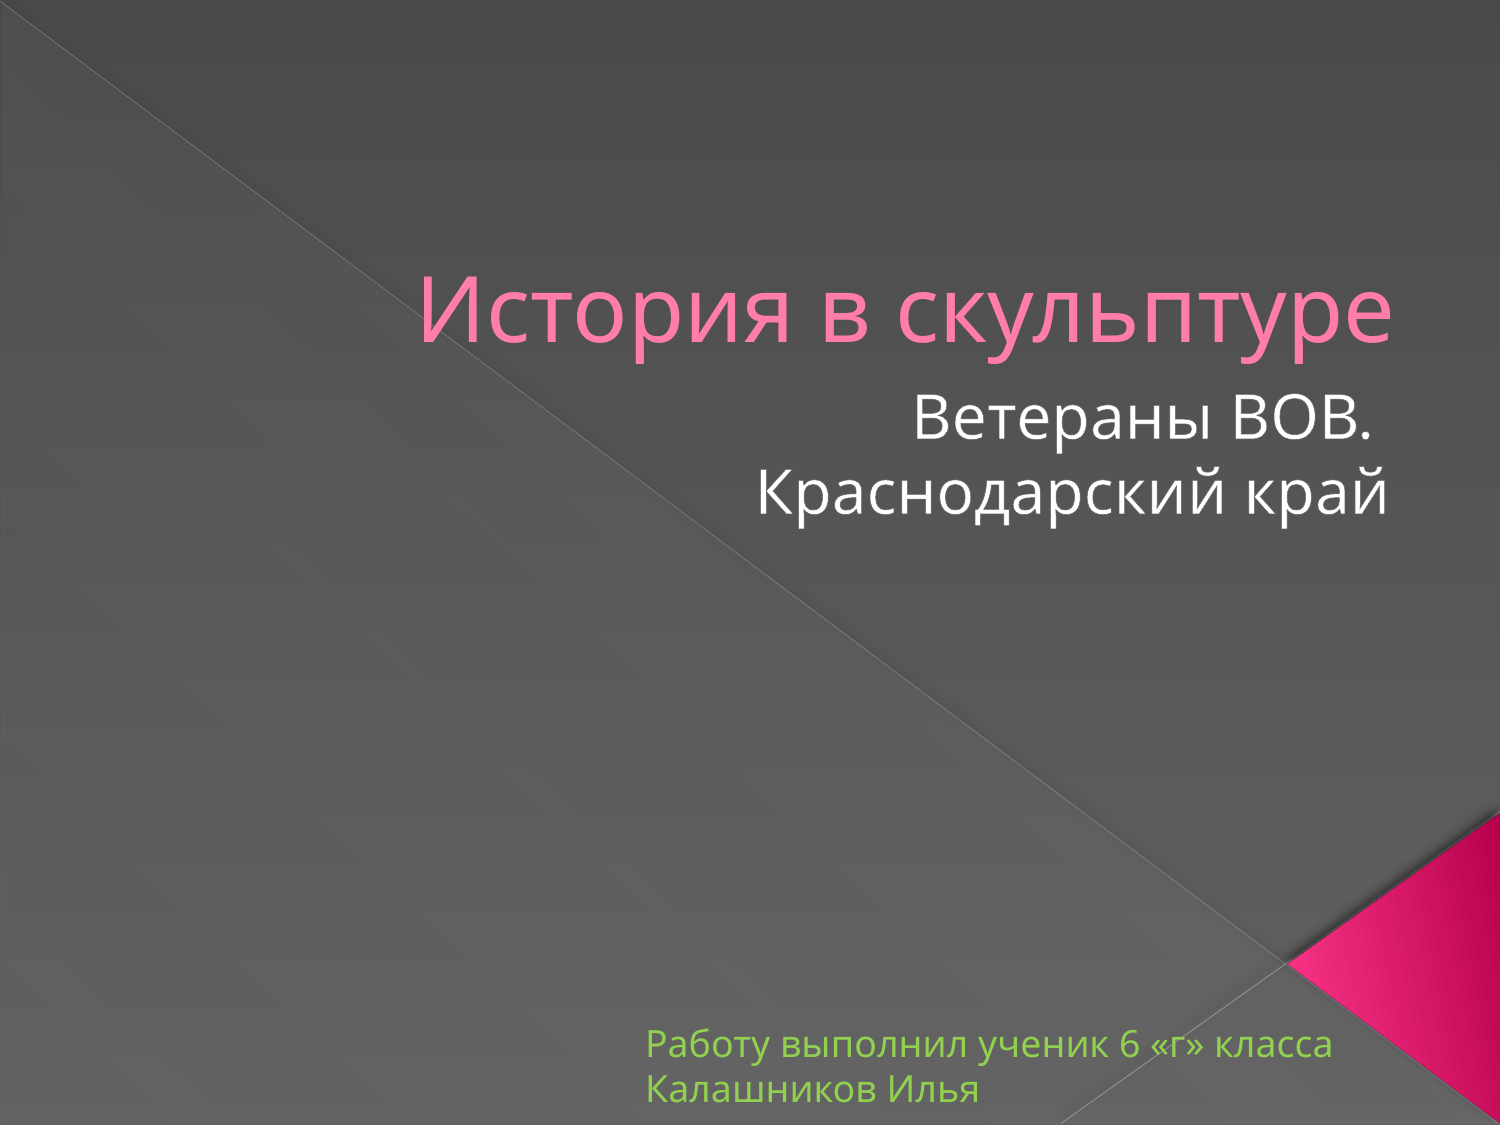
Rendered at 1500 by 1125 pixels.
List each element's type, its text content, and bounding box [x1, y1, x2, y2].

subtitle Ветераны ВОВ. Краснодарский край [88, 369, 1412, 657]
text_box Работу выполнил ученик 6 «г» класса Калашников Илья [630, 1012, 1359, 1118]
title История в скульптуре [88, 127, 1412, 369]
